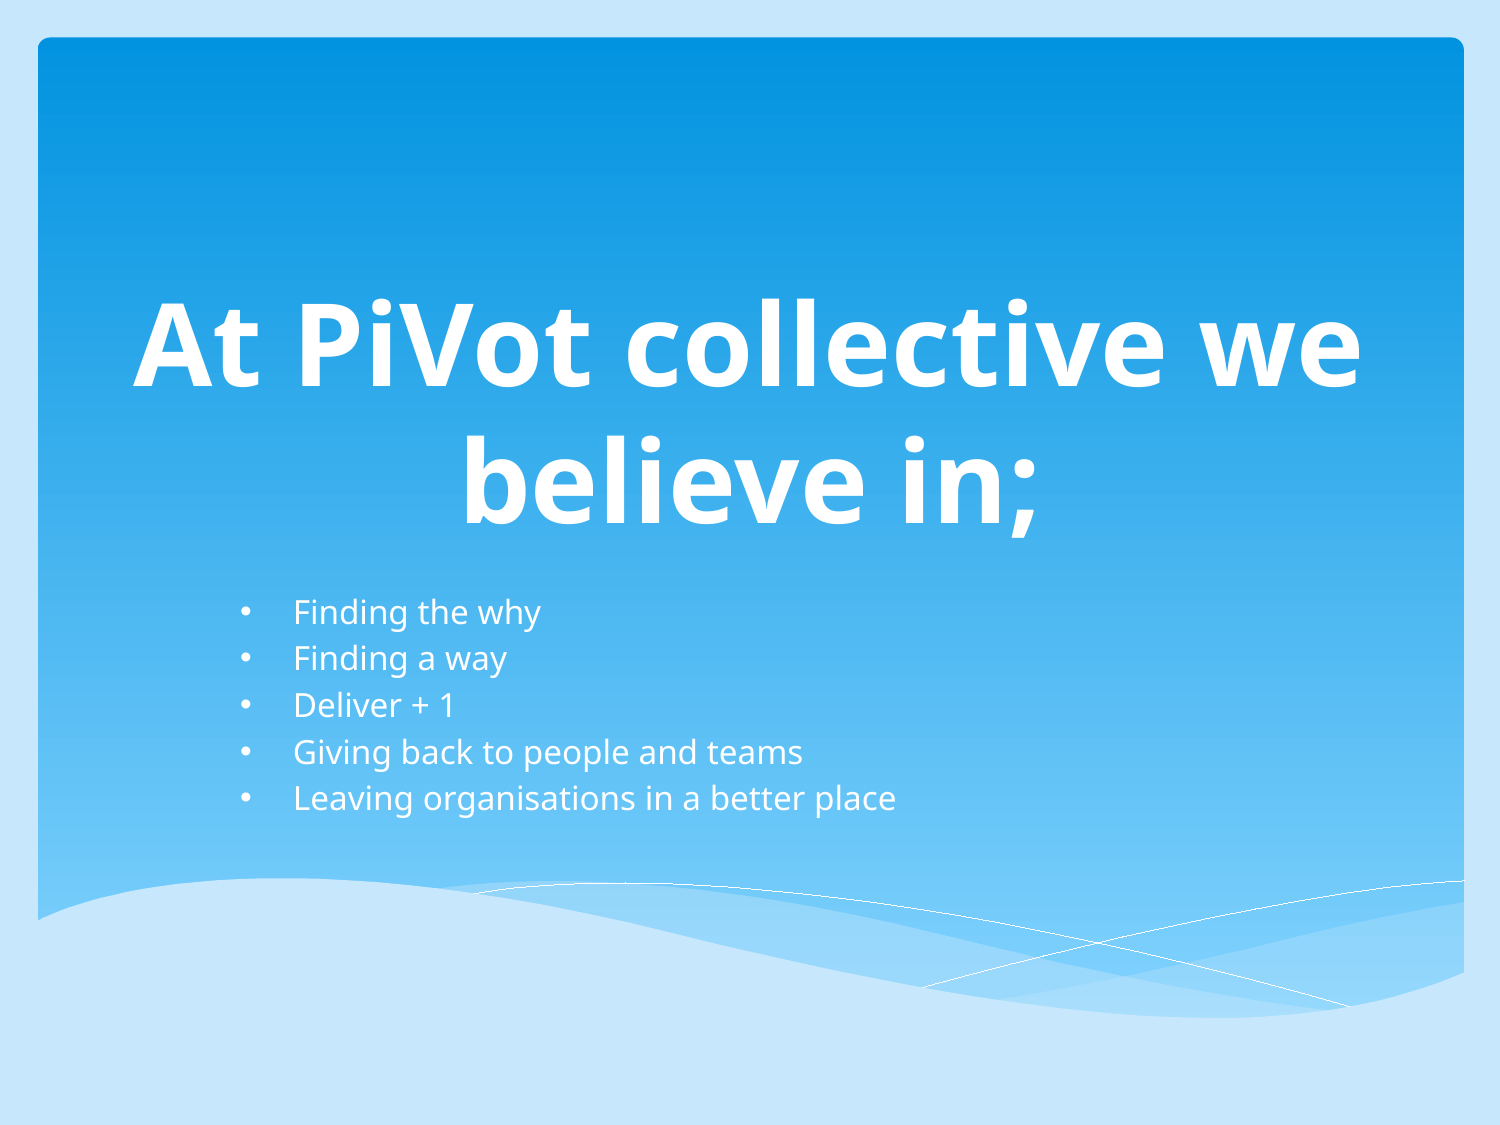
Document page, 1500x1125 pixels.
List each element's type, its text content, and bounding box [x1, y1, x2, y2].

subtitle Finding the why Finding a way Deliver + 1 Giving back to people and teams Leaving organisations in a better place [225, 583, 1275, 825]
title At PiVot collective we believe in; [112, 262, 1388, 555]
